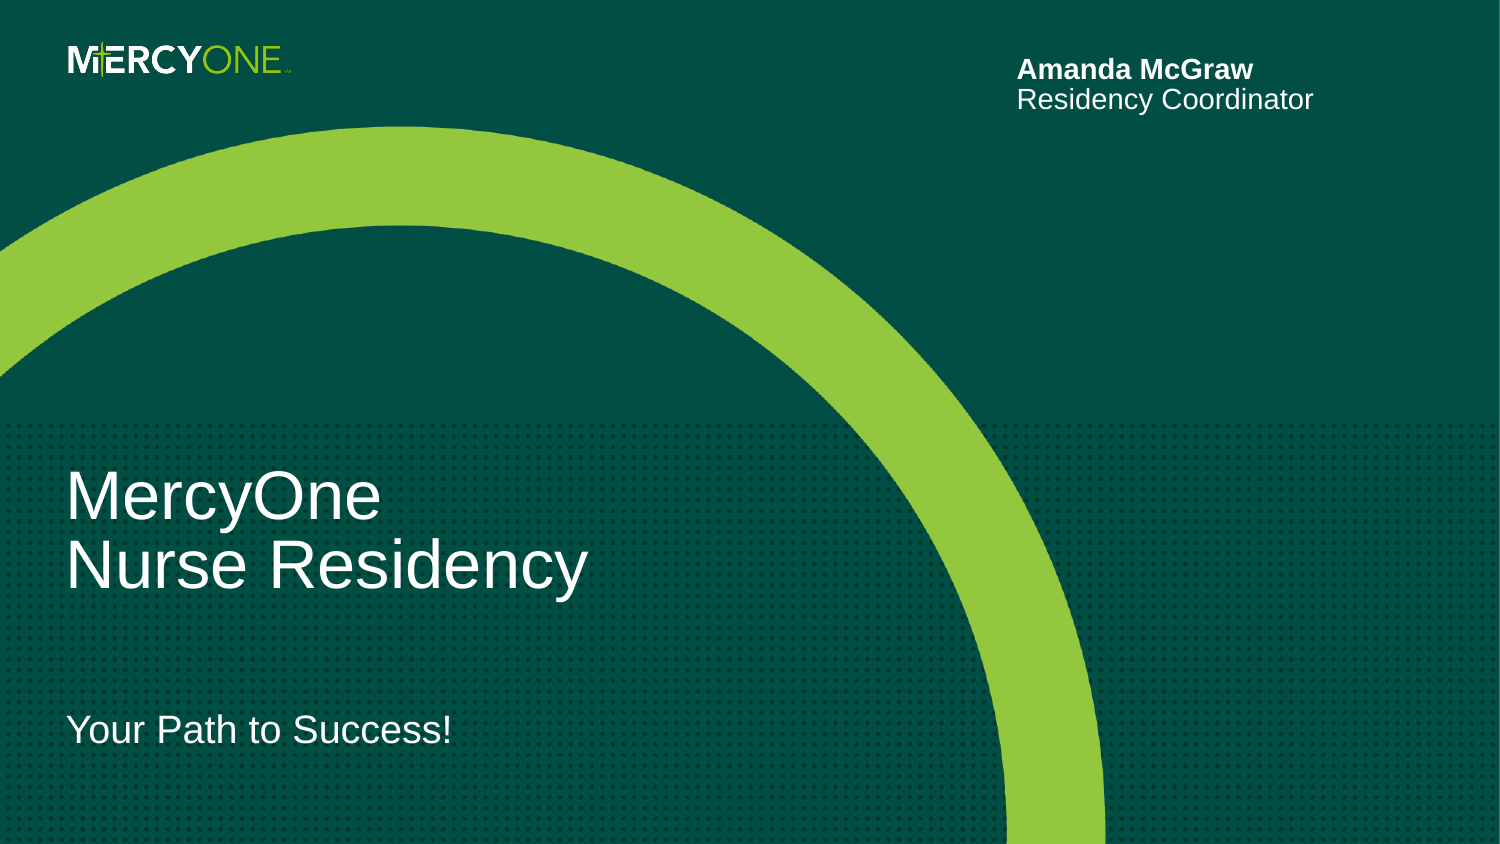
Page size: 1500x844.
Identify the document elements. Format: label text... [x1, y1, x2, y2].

list Amanda McGraw Residency Coordinator [1016, 56, 1421, 282]
subtitle Your Path to Success! [65, 711, 741, 802]
picture [0, 0, 1500, 844]
title MercyOne Nurse Residency [65, 463, 741, 688]
